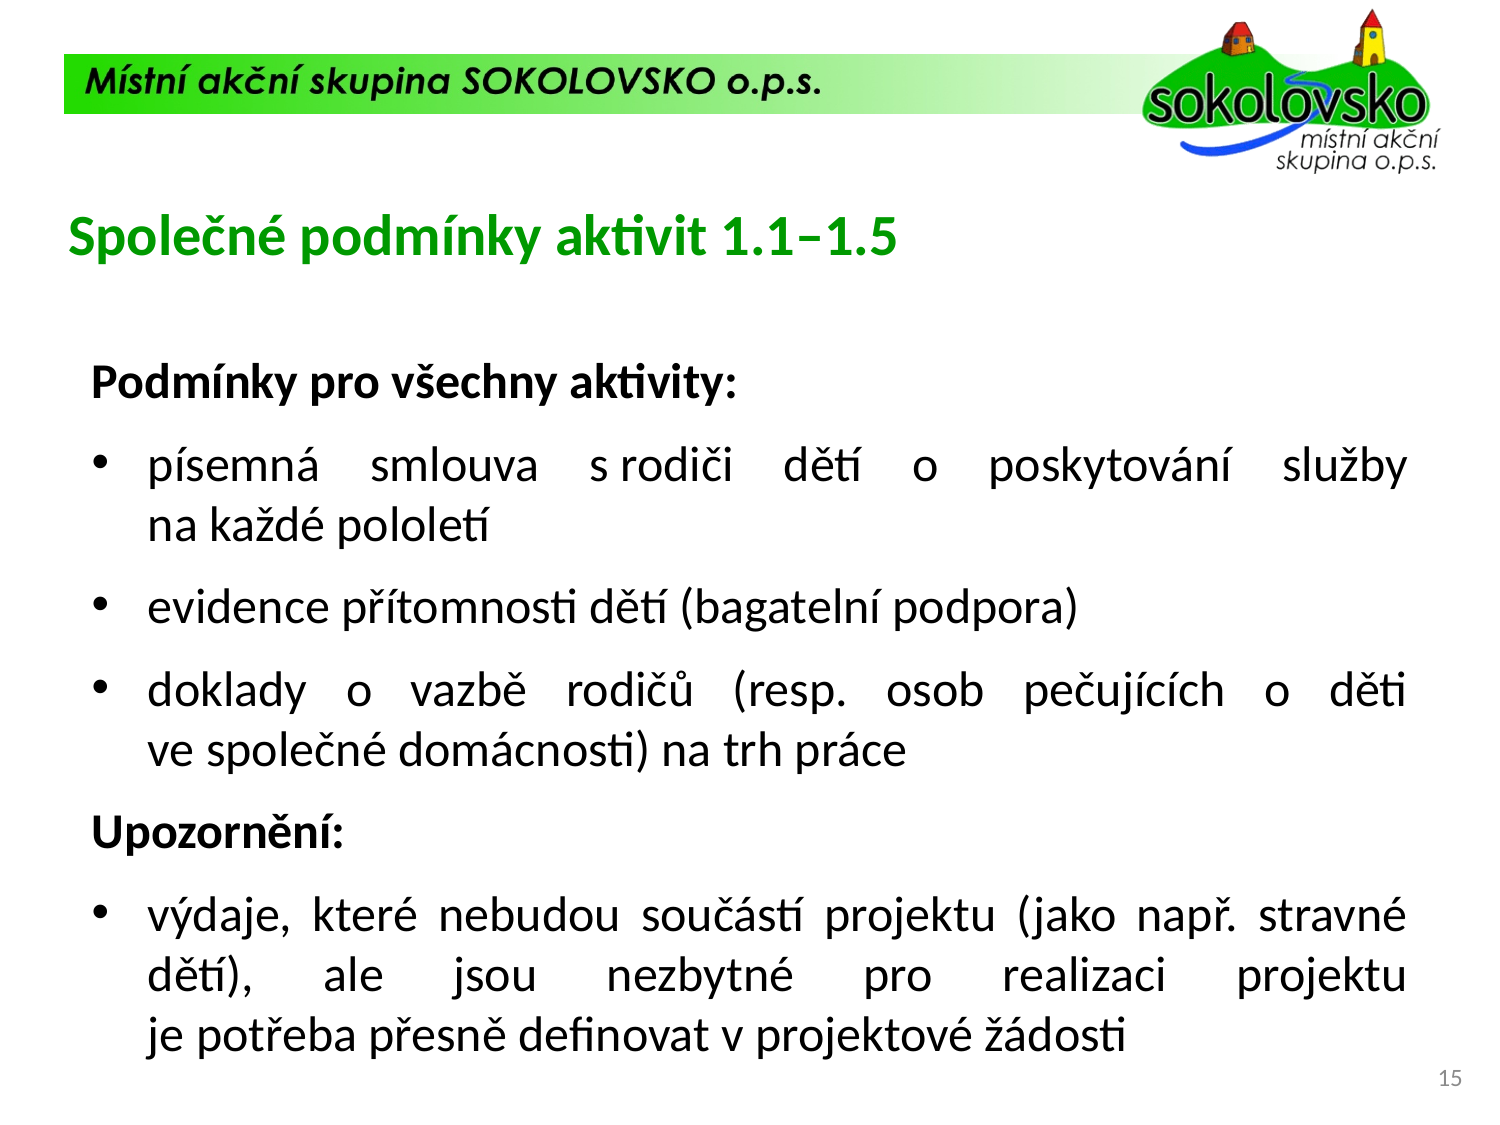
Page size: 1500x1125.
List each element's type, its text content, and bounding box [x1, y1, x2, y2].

list Podmínky pro všechny aktivity: písemná smlouva s rodiči dětí o poskytování služby na každé pololetí evidence přítomnosti dětí (bagatelní podpora) doklady o vazbě rodičů (resp. osob pečujících o děti ve společné domácnosti) na trh práce Upozornění: výdaje, které nebudou součástí projektu (jako např. stravné dětí), ale jsou nezbytné pro realizaci projektu je potřeba přesně definovat v projektové žádosti [76, 250, 1424, 1083]
title Společné podmínky aktivit 1.1–1.5 [53, 137, 1404, 268]
slide_number 15 [1128, 1046, 1478, 1107]
picture [64, 0, 1455, 197]
